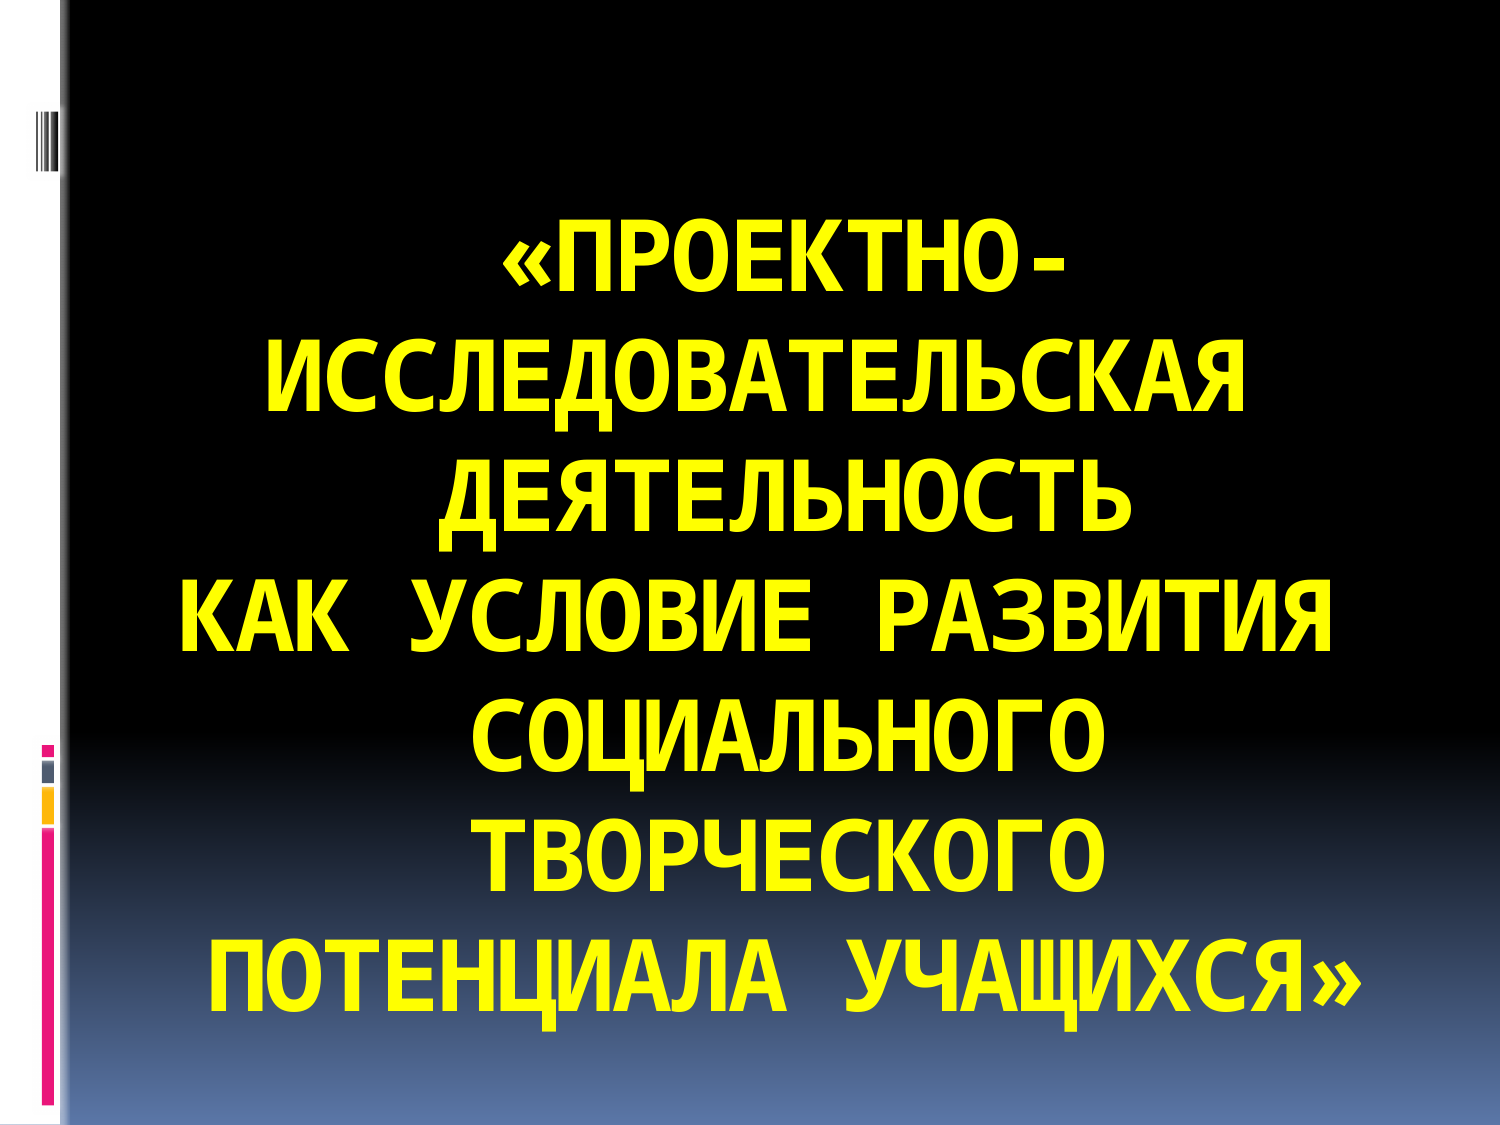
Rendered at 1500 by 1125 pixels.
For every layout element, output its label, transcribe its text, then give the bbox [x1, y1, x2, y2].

title «ПРОЕКТНО-Исследовательская деятельность как УСЛОВИЕ РАЗВИТИЯ СОЦИАЛЬНОГО ТВОРЧЕСКОГО ПОТЕНЦИАЛА УЧАЩИХСЯ» [150, 84, 1425, 1008]
